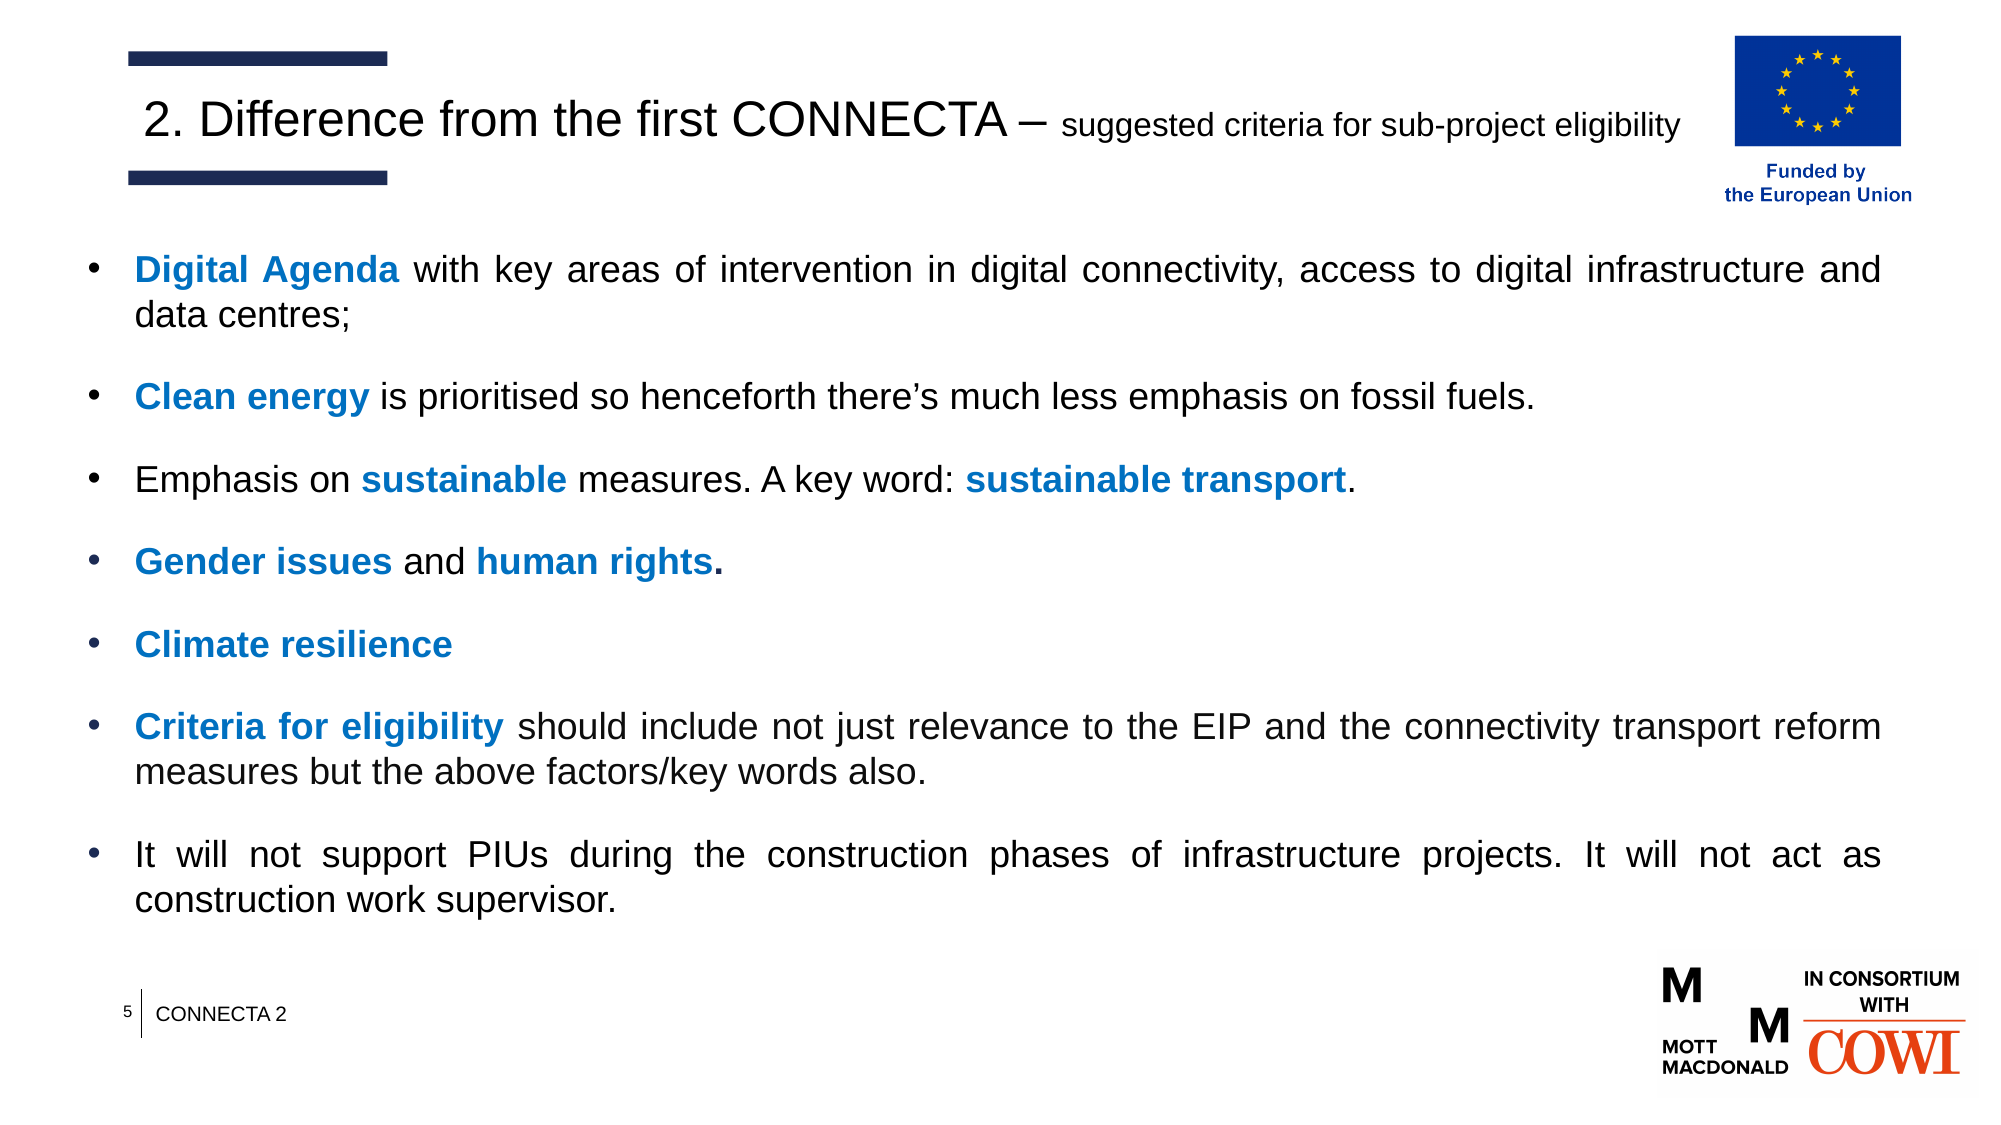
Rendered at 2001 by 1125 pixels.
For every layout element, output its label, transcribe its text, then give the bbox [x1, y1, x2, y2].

picture [1657, 949, 1979, 1098]
picture [1715, 15, 1921, 79]
text_box CONNECTA 2 [143, 993, 633, 1033]
slide_number 5 [43, 974, 133, 1058]
text_box 2. Difference from the first CONNECTA – suggested criteria for sub-project eligibility [128, 79, 2000, 190]
text_box Digital Agenda with key areas of intervention in digital connectivity, access to digital infrastructure and data centres; Clean energy is prioritised so henceforth there’s much less emphasis on fossil fuels. Emphasis on sustainable measures. A key word: sustainable transport. Gender issues and human rights. Climate resilience Criteria for eligibility should include not just relevance to the EIP and the connectivity transport reform measures but the above factors/key words also. It will not support PIUs during the construction phases of infrastructure projects. It will not act as construction work supervisor. [72, 237, 1898, 927]
picture [1715, 190, 1921, 223]
